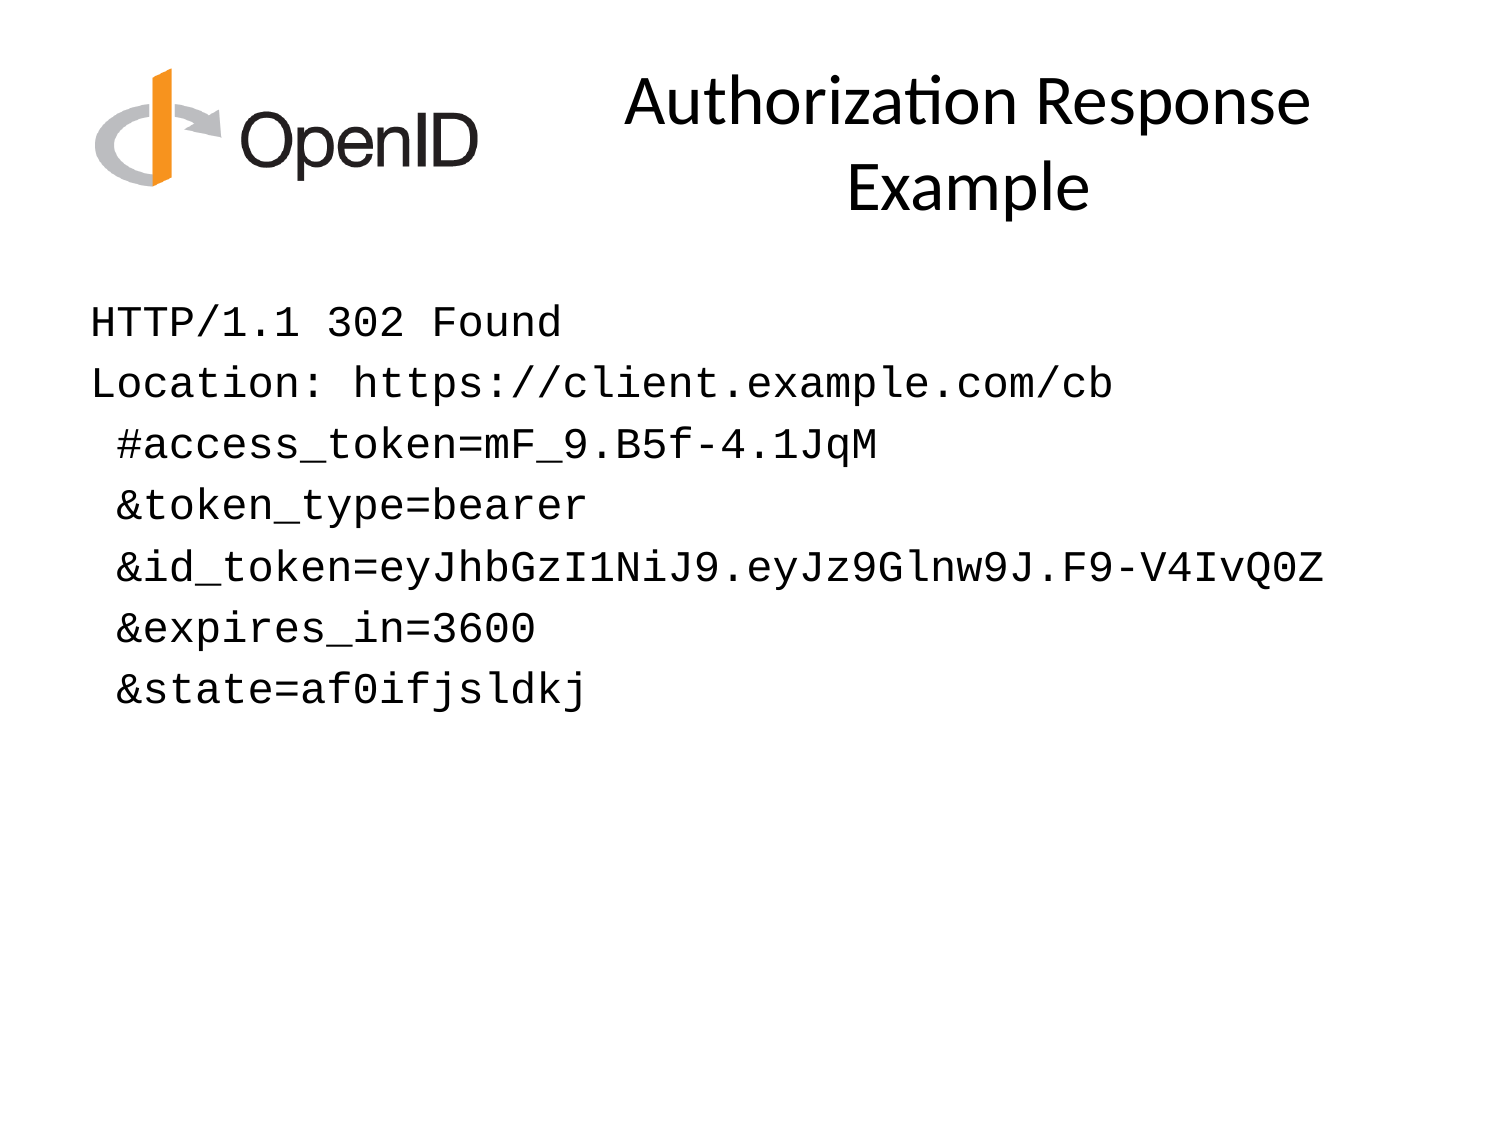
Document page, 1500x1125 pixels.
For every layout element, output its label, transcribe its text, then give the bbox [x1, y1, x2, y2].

list HTTP/1.1 302 Found Location: https://client.example.com/cb #access_token=mF_9.B5f-4.1JqM &token_type=bearer &id_token=eyJhbGzI1NiJ9.eyJz9Glnw9J.F9-V4IvQ0Z &expires_in=3600 &state=af0ifjsldkj [75, 284, 1425, 1028]
picture [64, 44, 513, 225]
title Authorization Response Example [512, 45, 1425, 233]
